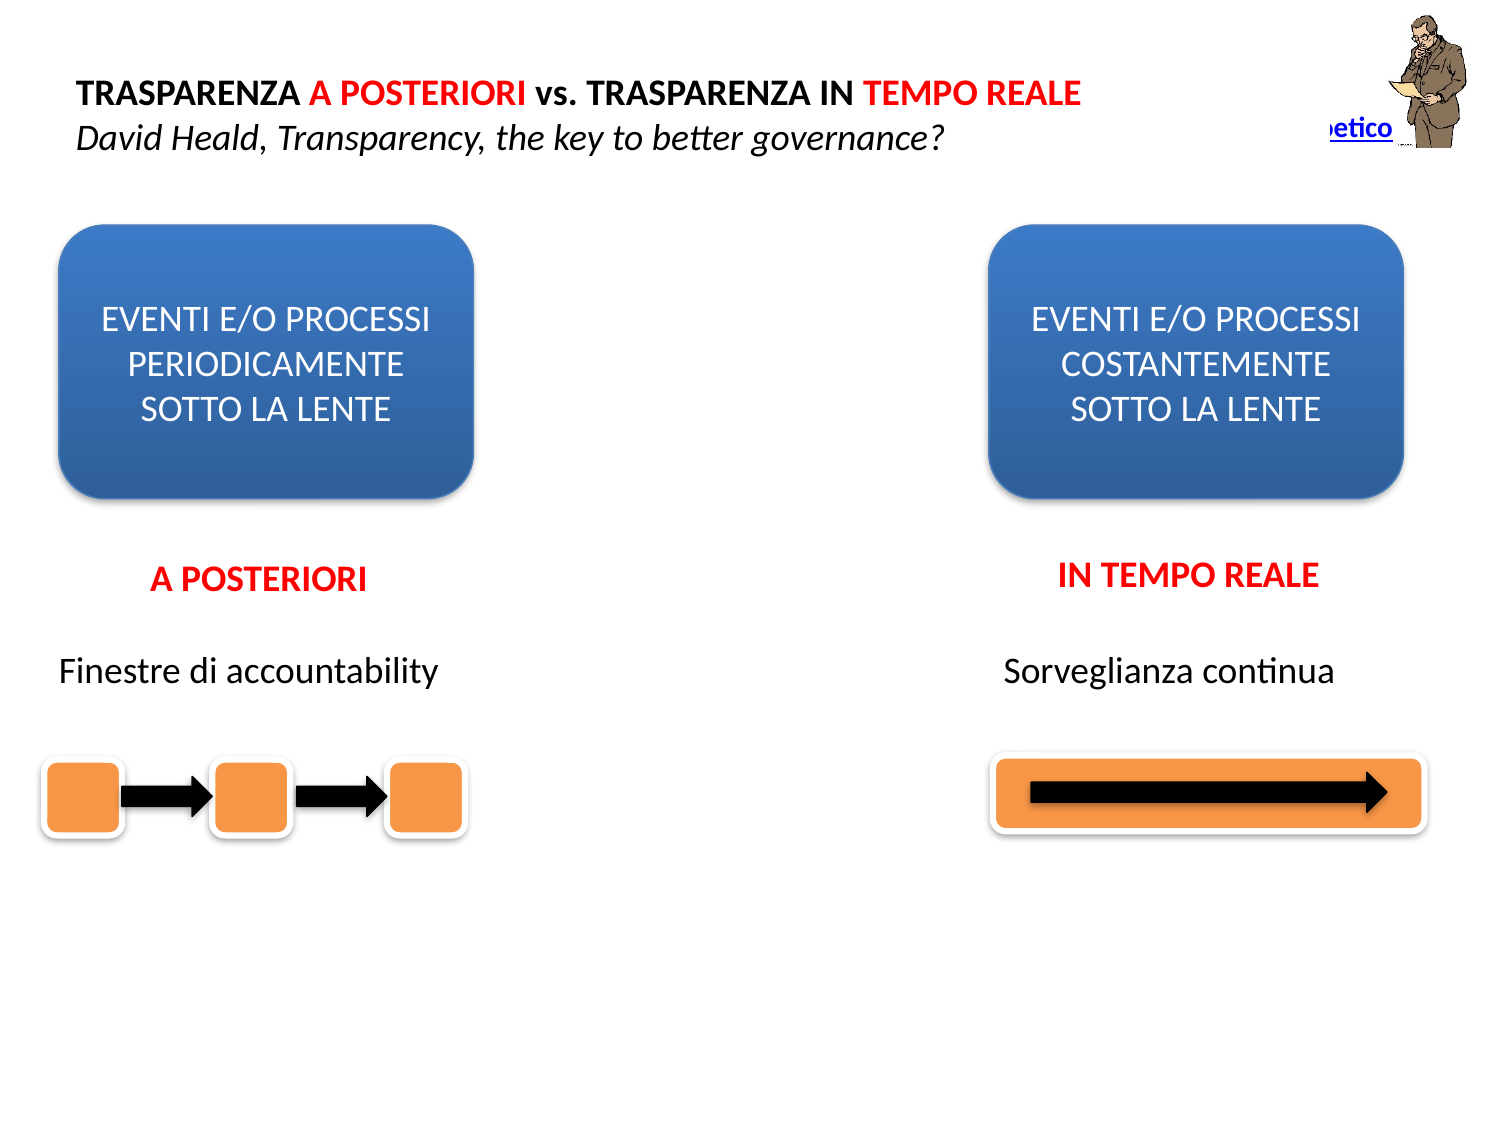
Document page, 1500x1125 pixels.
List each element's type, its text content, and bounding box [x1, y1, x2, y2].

text_box [989, 752, 1428, 835]
text_box IN TEMPO REALE [953, 542, 1425, 603]
text_box [383, 756, 469, 839]
text_box A POSTERIORI [23, 547, 495, 607]
text_box [121, 775, 213, 818]
text_box TRASPARENZA A POSTERIORI vs. TRASPARENZA IN TEMPO REALE David Heald, Transparency, the key to better governance? [61, 60, 1330, 166]
text_box Sorveglianza continua [988, 638, 1440, 744]
text_box [1030, 771, 1388, 813]
text_box Finestre di accountability [43, 638, 495, 744]
text_box [209, 756, 294, 839]
text_box EVENTI E/O PROCESSI PERIODICAMENTE SOTTO LA LENTE [58, 224, 475, 500]
text_box [40, 756, 126, 839]
text_box EVENTI E/O PROCESSI COSTANTEMENTE SOTTO LA LENTE [988, 224, 1405, 500]
picture [1372, 7, 1488, 148]
text_box [295, 775, 388, 818]
